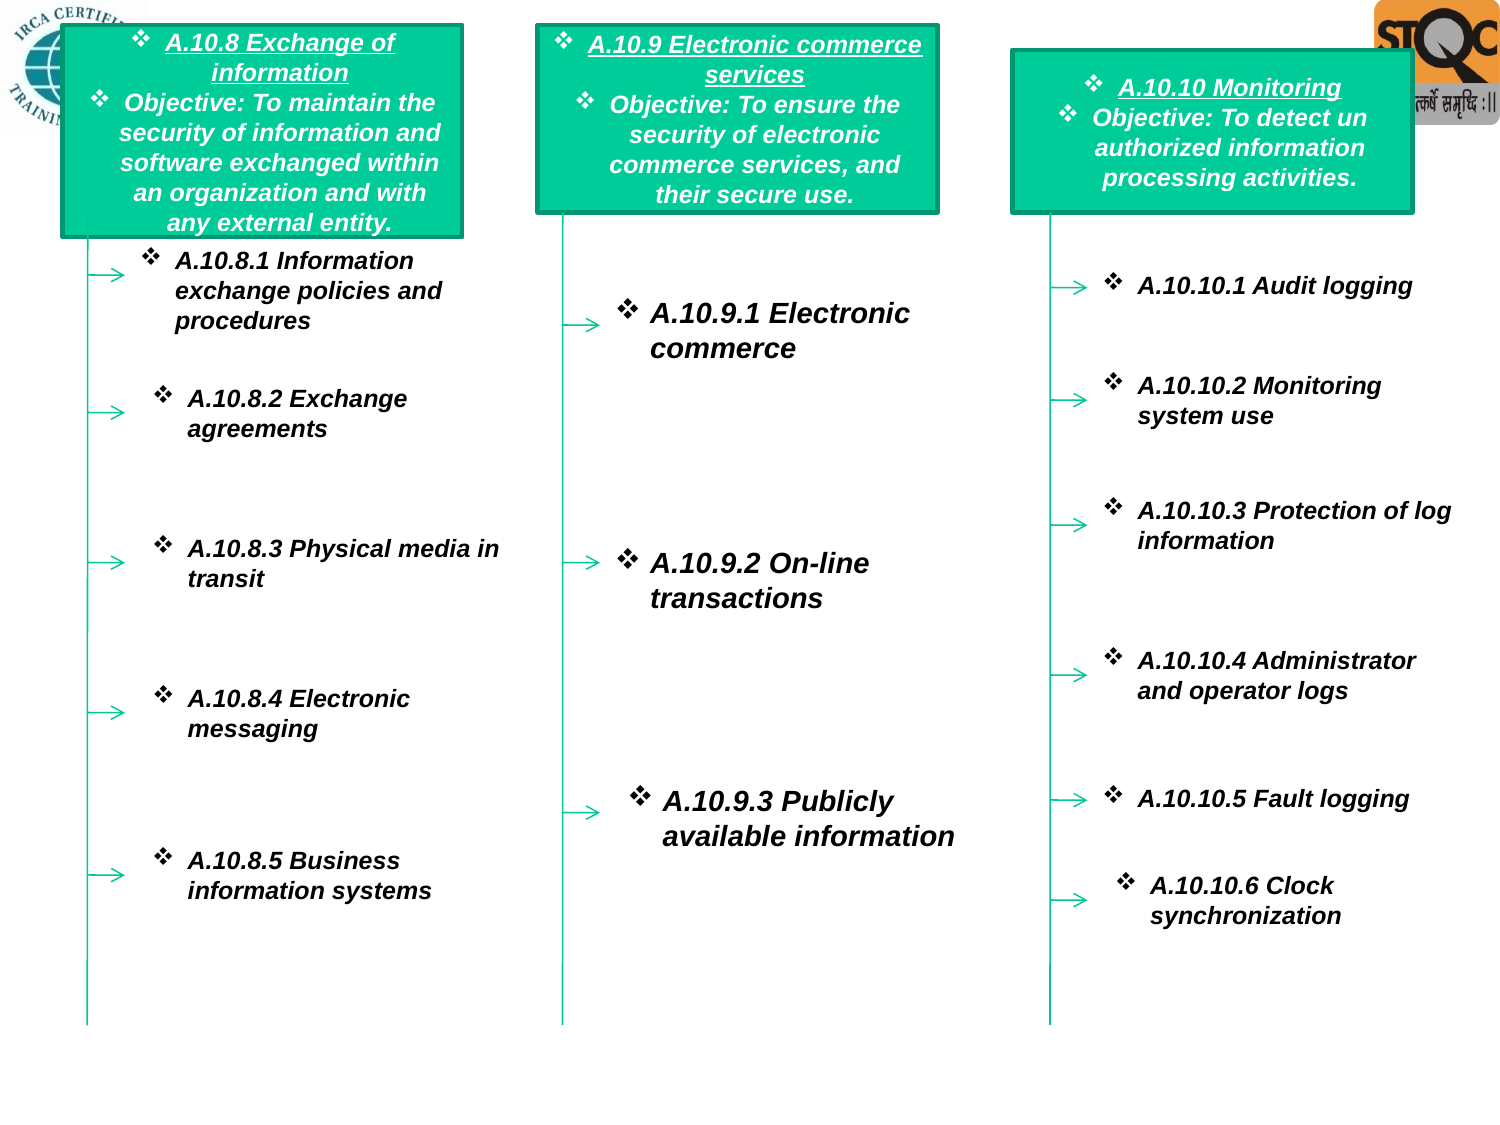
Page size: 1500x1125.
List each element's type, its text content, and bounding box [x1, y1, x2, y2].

text_box A.10.9.1 Electronic commerce [600, 287, 1000, 373]
text_box A.10.8.2 Exchange agreements [137, 374, 513, 450]
text_box A.10.8.3 Physical media in transit [137, 524, 525, 600]
text_box A.10.10.4 Administrator and operator logs [1087, 637, 1475, 713]
text_box A.10.9 Electronic commerce services Objective: To ensure the security of electronic commerce services, and their secure use. [535, 23, 940, 215]
text_box A.10.10.2 Monitoring system use [1087, 362, 1438, 438]
text_box A.10.8 Exchange of information Objective: To maintain the security of information and software exchanged within an organization and with any external entity. [60, 23, 464, 239]
text_box A.10.10.3 Protection of log information [1087, 487, 1475, 563]
text_box A.10.10.6 Clock synchronization [1099, 862, 1463, 938]
text_box A.10.9.3 Publicly available information [612, 774, 1025, 860]
text_box A.10.8.4 Electronic messaging [137, 674, 488, 750]
picture [1374, 0, 1500, 125]
text_box A.10.8.5 Business information systems [137, 837, 500, 913]
text_box A.10.10.1 Audit logging [1087, 262, 1438, 308]
text_box A.10.8.1 Information exchange policies and procedures [124, 237, 500, 343]
text_box A.10.10 Monitoring Objective: To detect un authorized information processing activities. [1010, 48, 1415, 215]
picture [0, 0, 150, 137]
text_box A.10.9.2 On-line transactions [599, 537, 1038, 616]
text_box A.10.10.5 Fault logging [1087, 774, 1463, 820]
